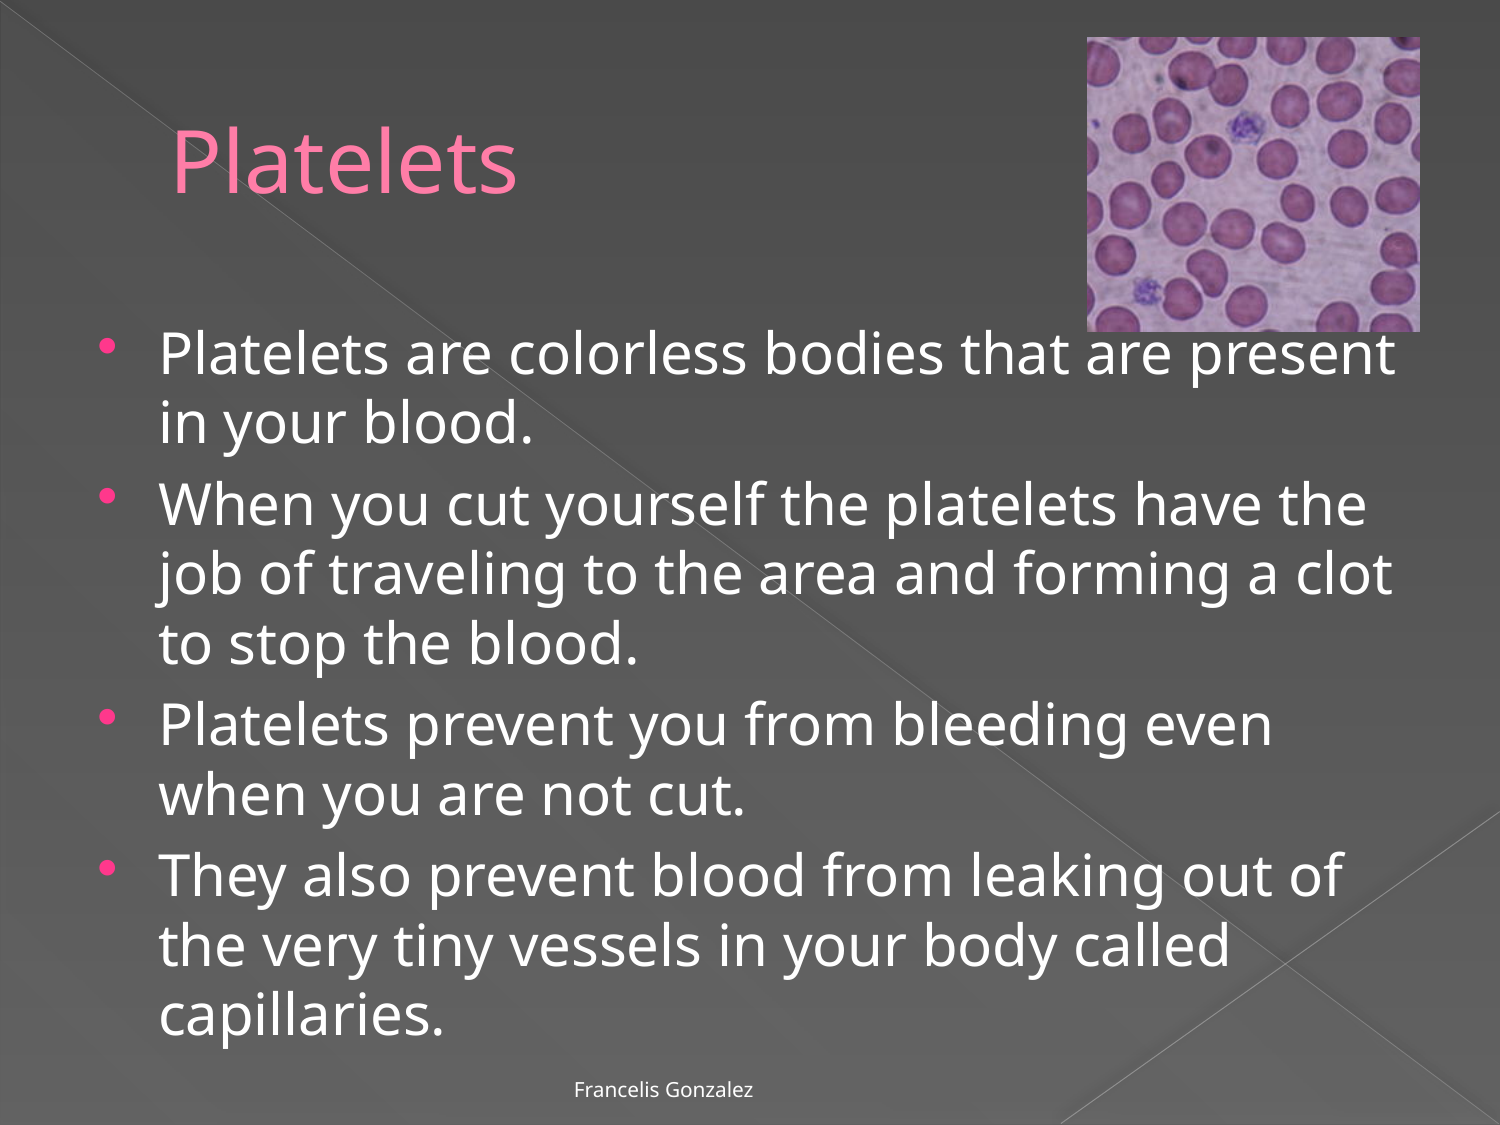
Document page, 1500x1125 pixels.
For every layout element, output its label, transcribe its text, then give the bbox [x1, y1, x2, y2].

footer Francelis Gonzalez [75, 1063, 774, 1113]
list Platelets are colorless bodies that are present in your blood. When you cut yourself the platelets have the job of traveling to the area and forming a clot to stop the blood. Platelets prevent you from bleeding even when you are not cut. They also prevent blood from leaking out of the very tiny vessels in your body called capillaries. [75, 308, 1425, 1059]
picture [1087, 37, 1420, 332]
title Platelets [75, 43, 1077, 274]
